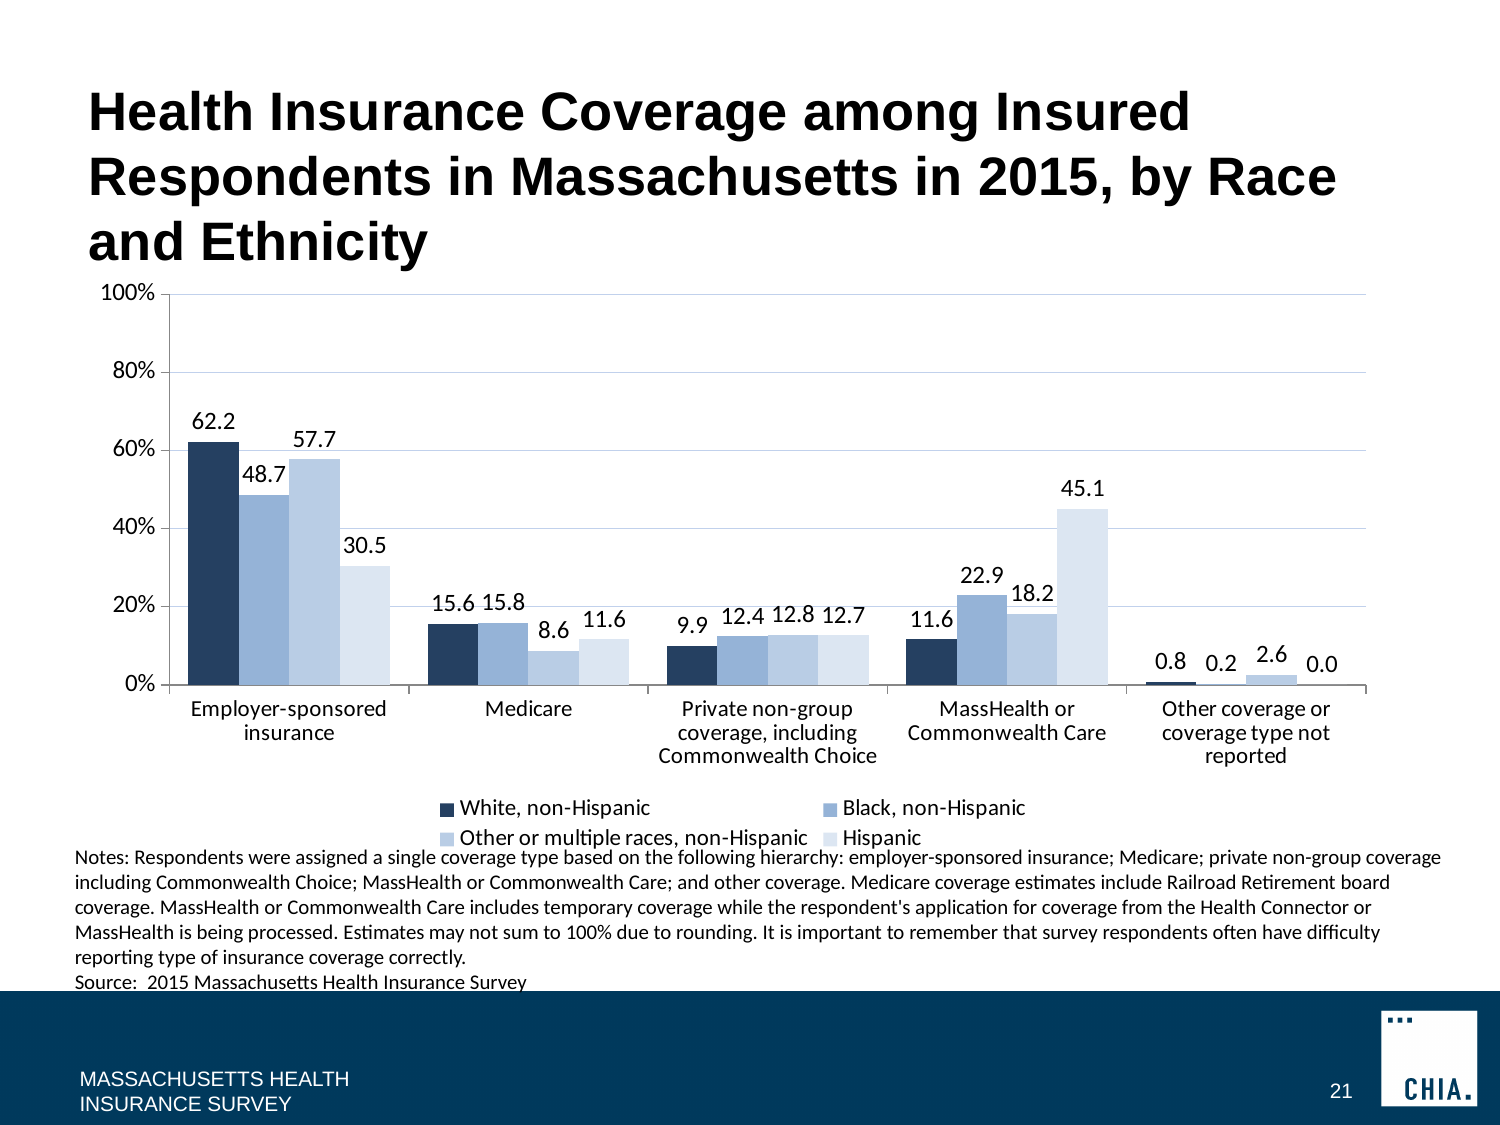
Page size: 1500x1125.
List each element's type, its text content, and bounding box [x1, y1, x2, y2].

picture [0, 991, 1500, 1125]
slide_number 21 [1017, 1060, 1368, 1121]
text_box Notes: Respondents were assigned a single coverage type based on the following hierarchy: employer-sponsored insurance; Medicare; private non-group coverage including Commonwealth Choice; MassHealth or Commonwealth Care; and other coverage. Medicare coverage estimates include Railroad Retirement board coverage. MassHealth or Commonwealth Care includes temporary coverage while the respondent's application for coverage from the Health Connector or MassHealth is being processed. Estimates may not sum to 100% due to rounding. It is important to remember that survey respondents often have difficulty reporting type of insurance coverage correctly. Source: 2015 Massachusetts Health Insurance Survey [60, 836, 1463, 1002]
footer MASSACHUSETTS HEALTH INSURANCE SURVEY [64, 1060, 430, 1121]
title Health Insurance Coverage among Insured Respondents in Massachusetts in 2015, by Race and Ethnicity [73, 120, 1393, 227]
chart [73, 269, 1393, 858]
